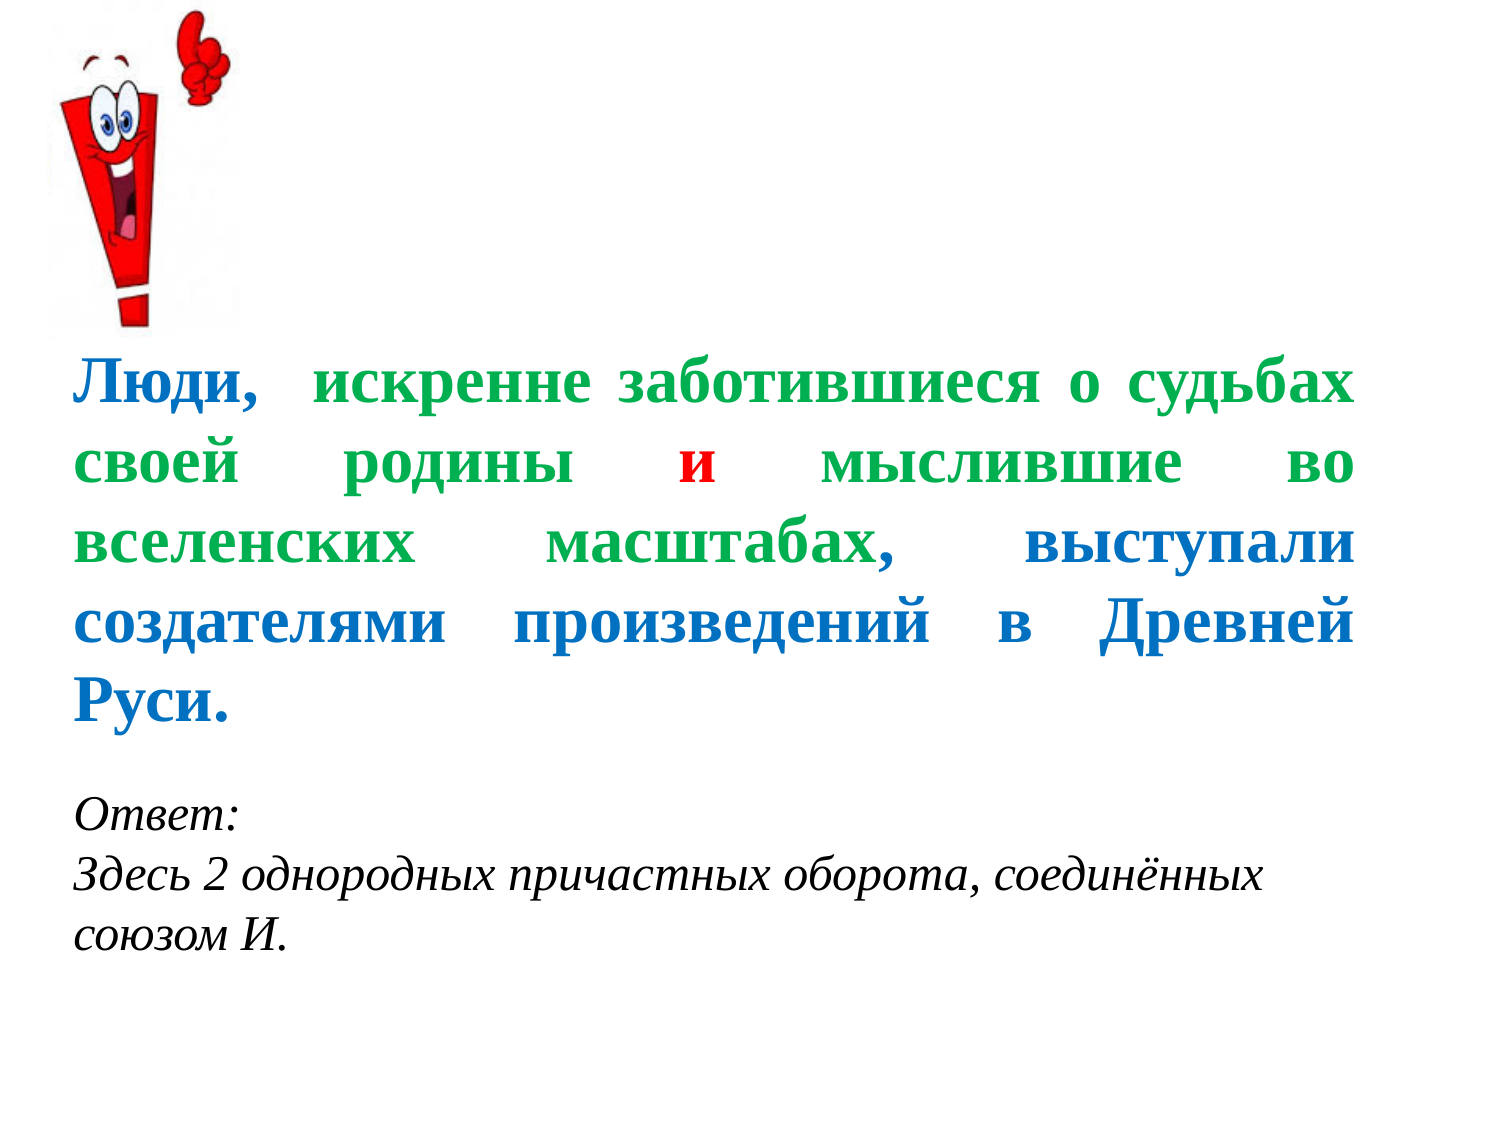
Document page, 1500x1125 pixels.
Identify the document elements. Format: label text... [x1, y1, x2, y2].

text_box Люди, искренне заботившиеся о судьбах своей родины и мыслившие во вселенских масштабах, выступали создателями произведений в Древней Руси. Ответ: Здесь 2 однородных причастных оборота, соединённых союзом И. [58, 328, 1372, 1103]
picture [46, 0, 241, 340]
